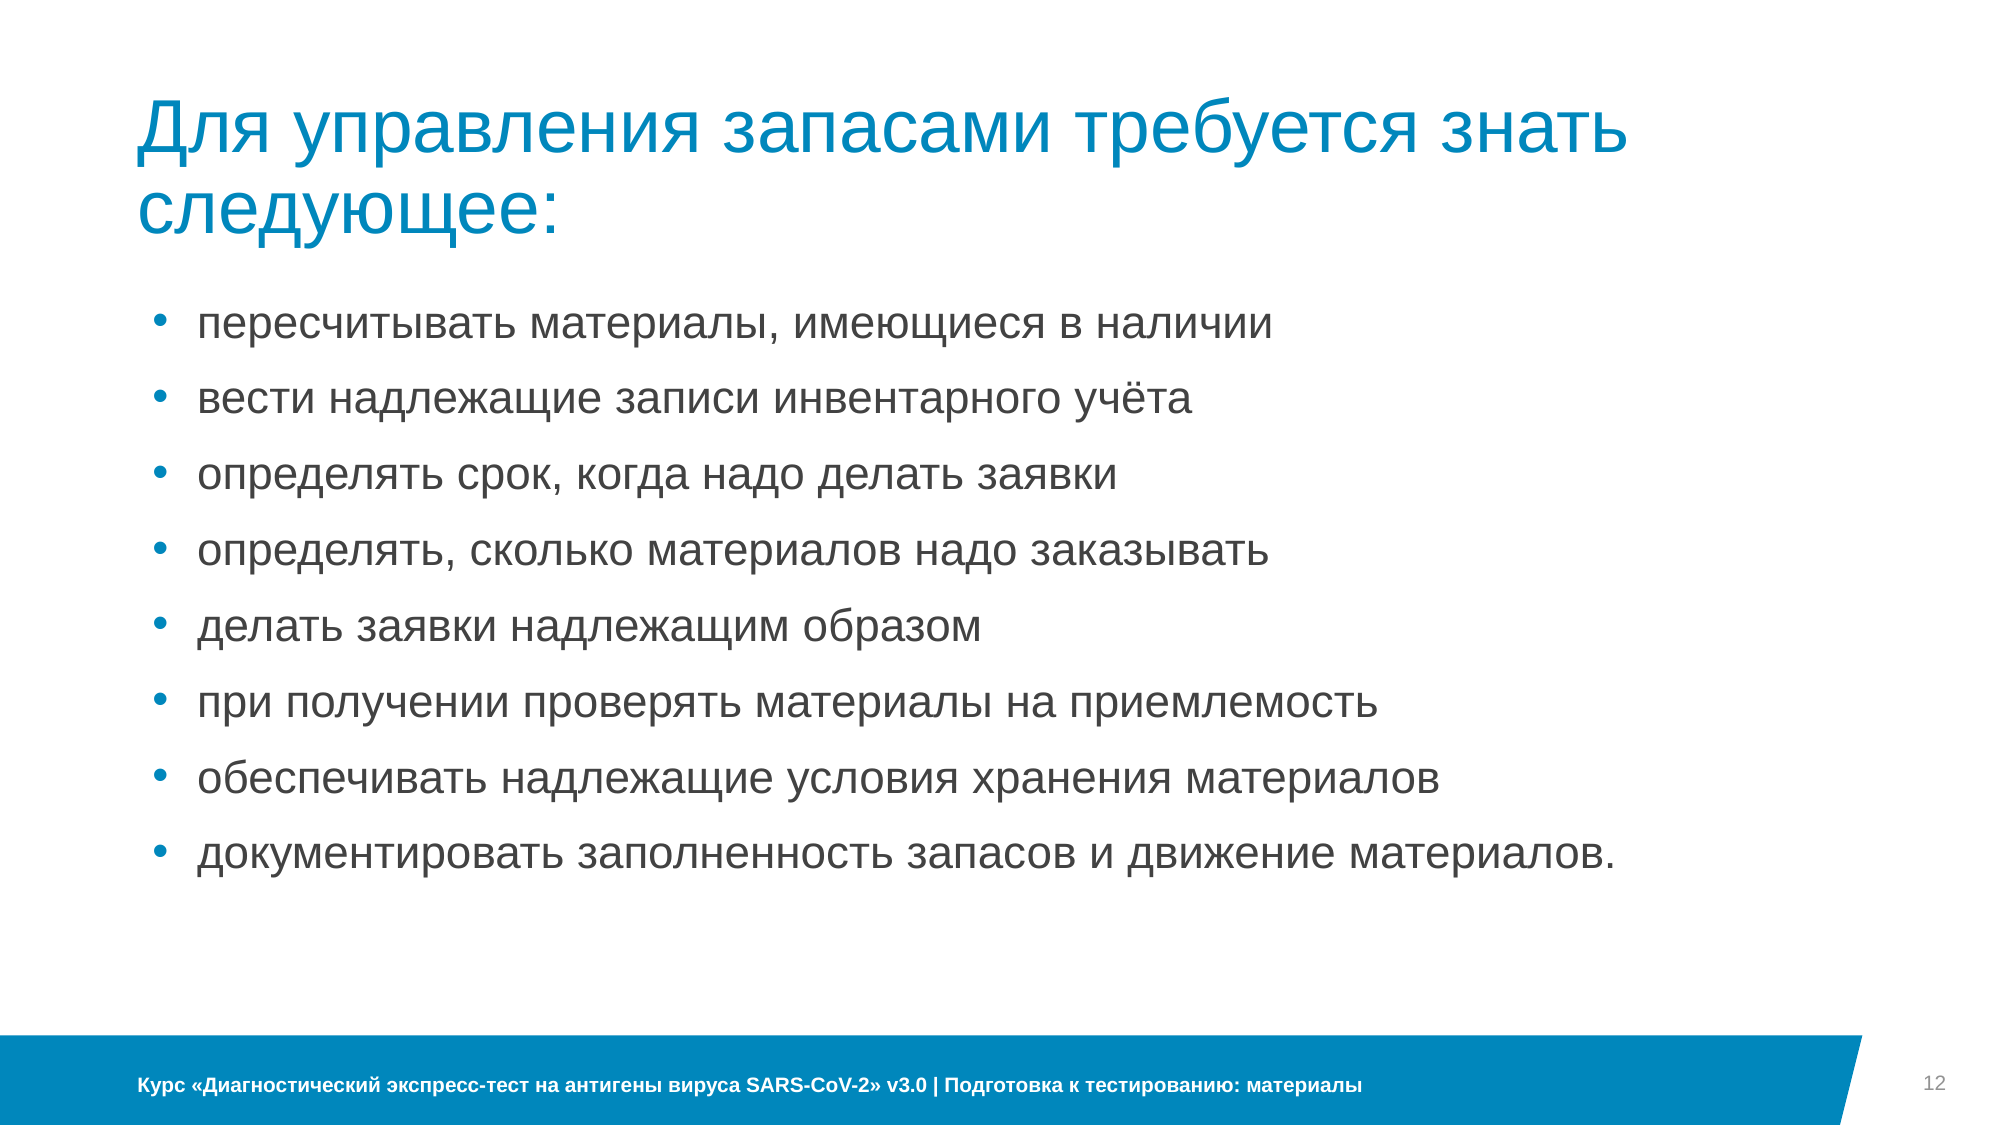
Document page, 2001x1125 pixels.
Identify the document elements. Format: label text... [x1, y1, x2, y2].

list пересчитывать материалы, имеющиеся в наличии вести надлежащие записи инвентарного учёта определять срок, когда надо делать заявки определять, сколько материалов надо заказывать делать заявки надлежащим образом при получении проверять материалы на приемлемость обеспечивать надлежащие условия хранения материалов документировать заполненность запасов и движение материалов. [137, 284, 1780, 982]
slide_number 12 [1862, 1035, 1947, 1125]
text_box Для управления запасами требуется знать следующее: [137, 95, 1863, 251]
footer Курс «Диагностический экспресс-тест на антигены вируса SARS-CoV-2» v3.0 | Подготовка к тестированию: материалы [137, 1042, 1626, 1125]
